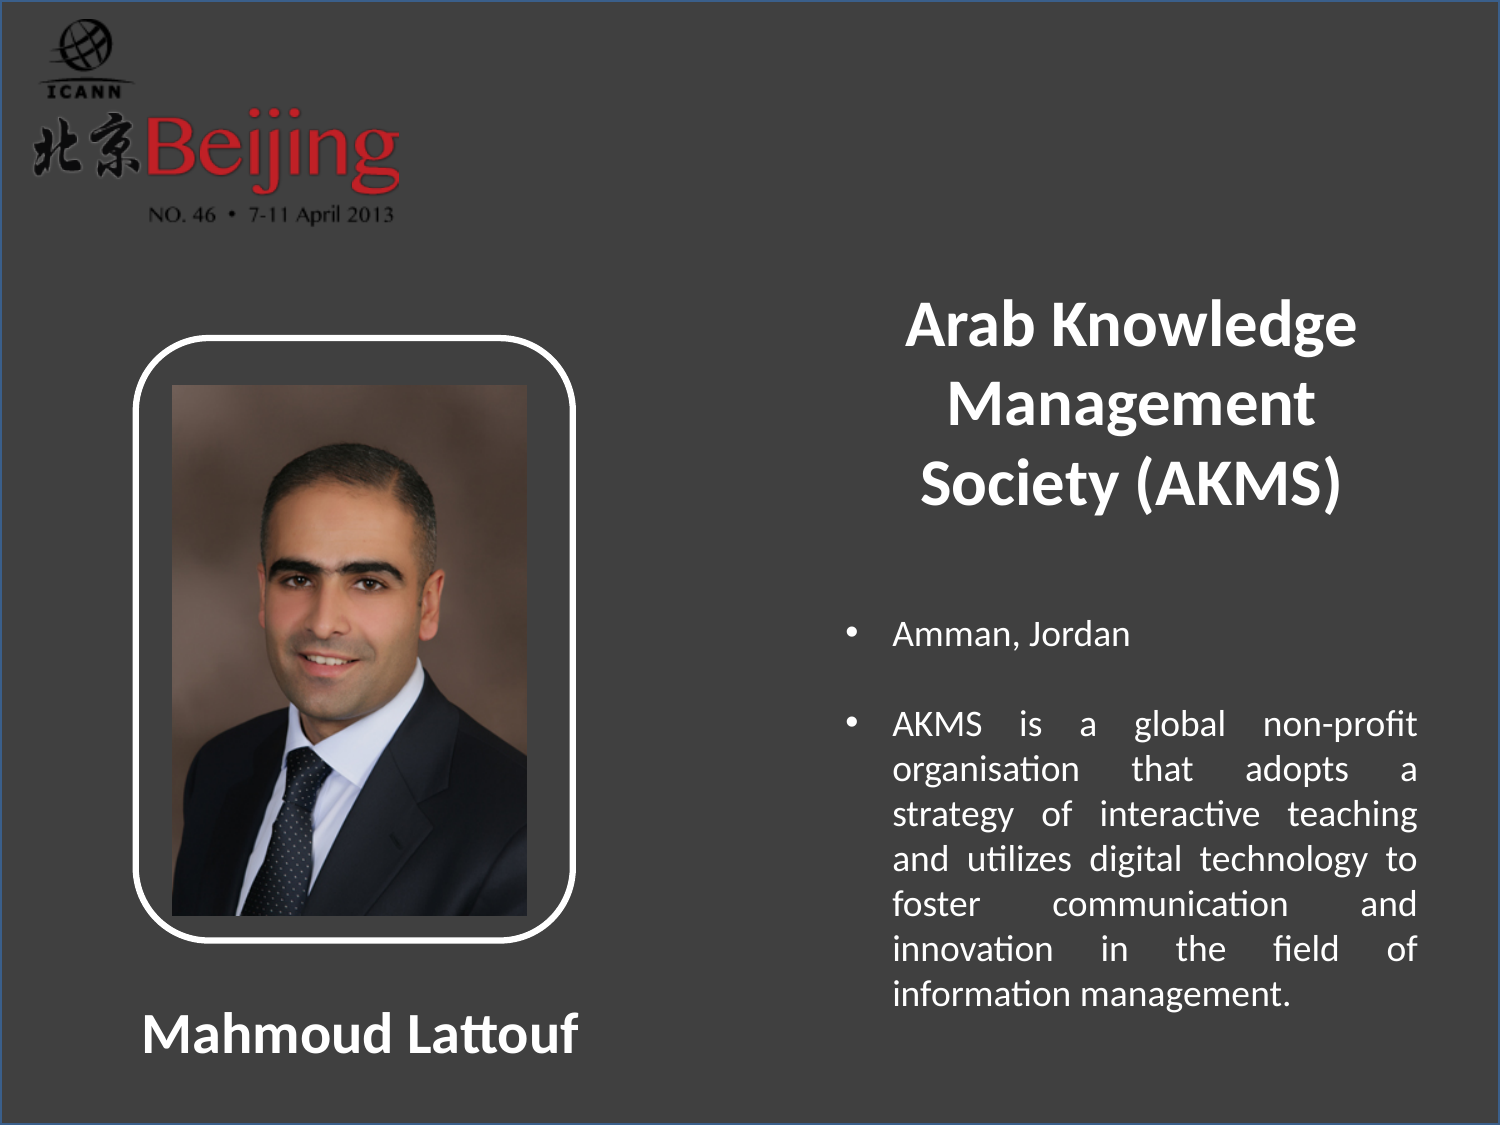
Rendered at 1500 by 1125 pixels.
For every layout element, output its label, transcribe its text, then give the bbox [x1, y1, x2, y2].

text_box Arab Knowledge Management Society (AKMS) Amman, Jordan AKMS is a global non-profit organisation that adopts a strategy of interactive teaching and utilizes digital technology to foster communication and innovation in the field of information management. [830, 271, 1433, 1022]
text_box Mahmoud Lattouf [123, 987, 597, 1073]
picture [172, 385, 527, 917]
picture [29, 19, 399, 238]
